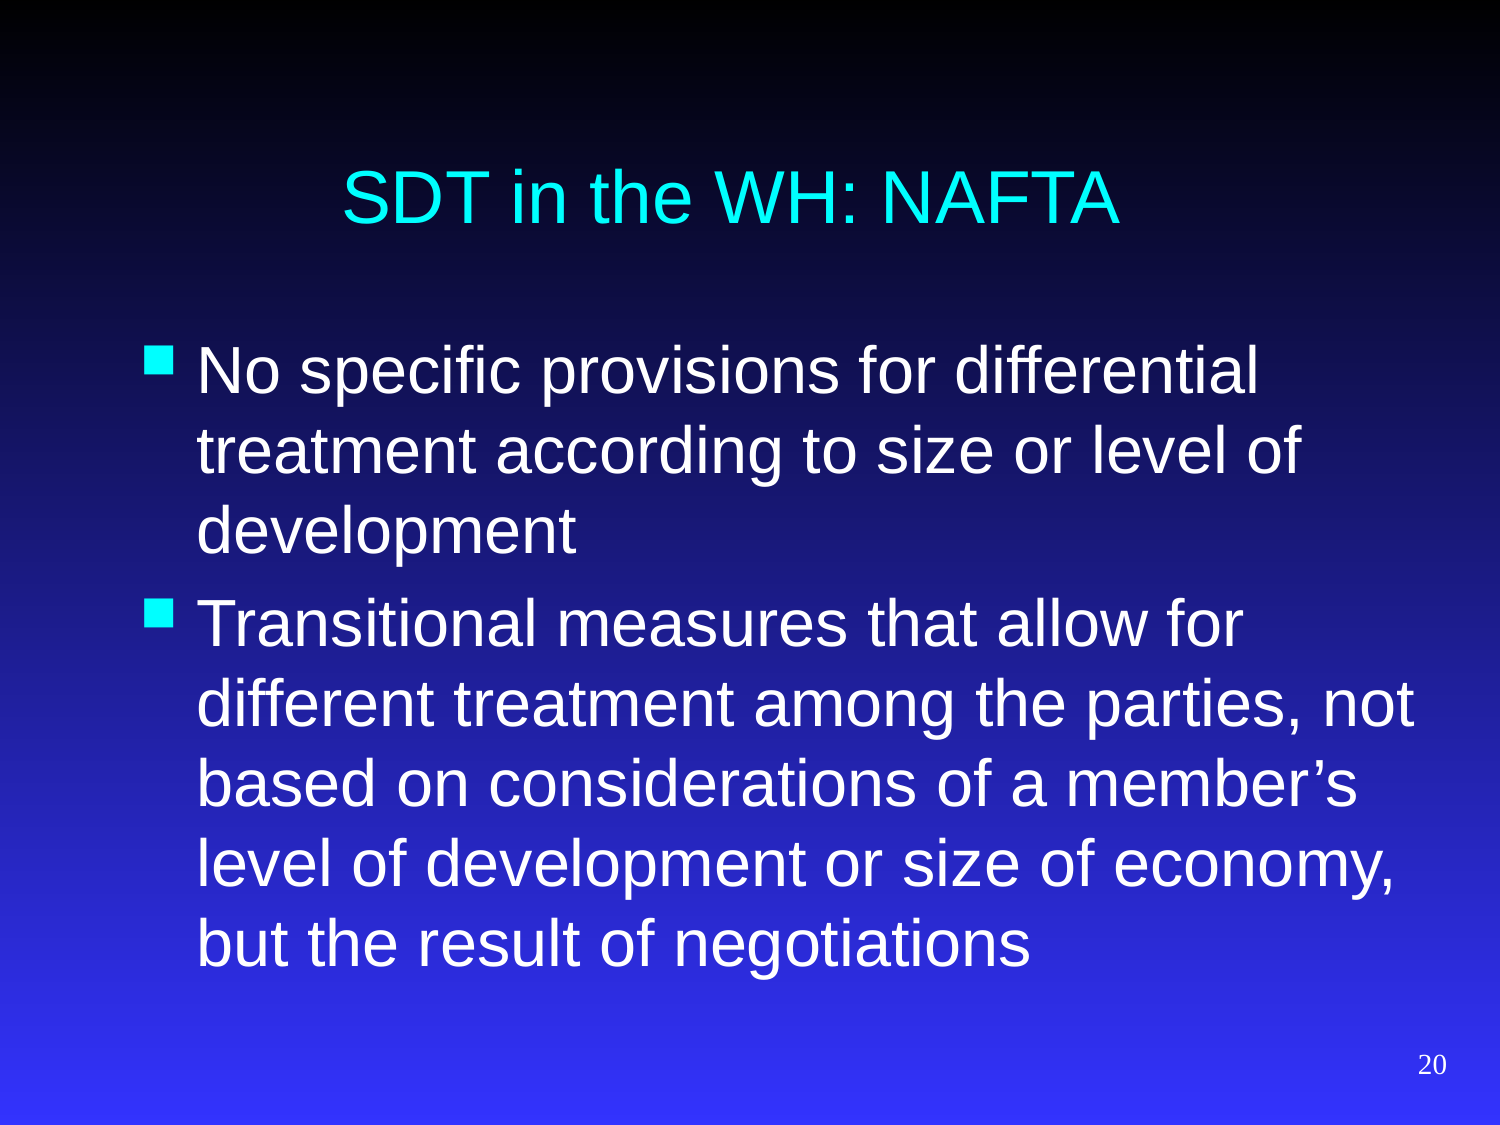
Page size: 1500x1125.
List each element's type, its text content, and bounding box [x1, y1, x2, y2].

slide_number 20 [1149, 1024, 1463, 1101]
list No specific provisions for differential treatment according to size or level of development Transitional measures that allow for different treatment among the parties, not based on considerations of a member’s level of development or size of economy, but the result of negotiations [124, 318, 1468, 995]
title SDT in the WH: NAFTA [0, 99, 1463, 288]
